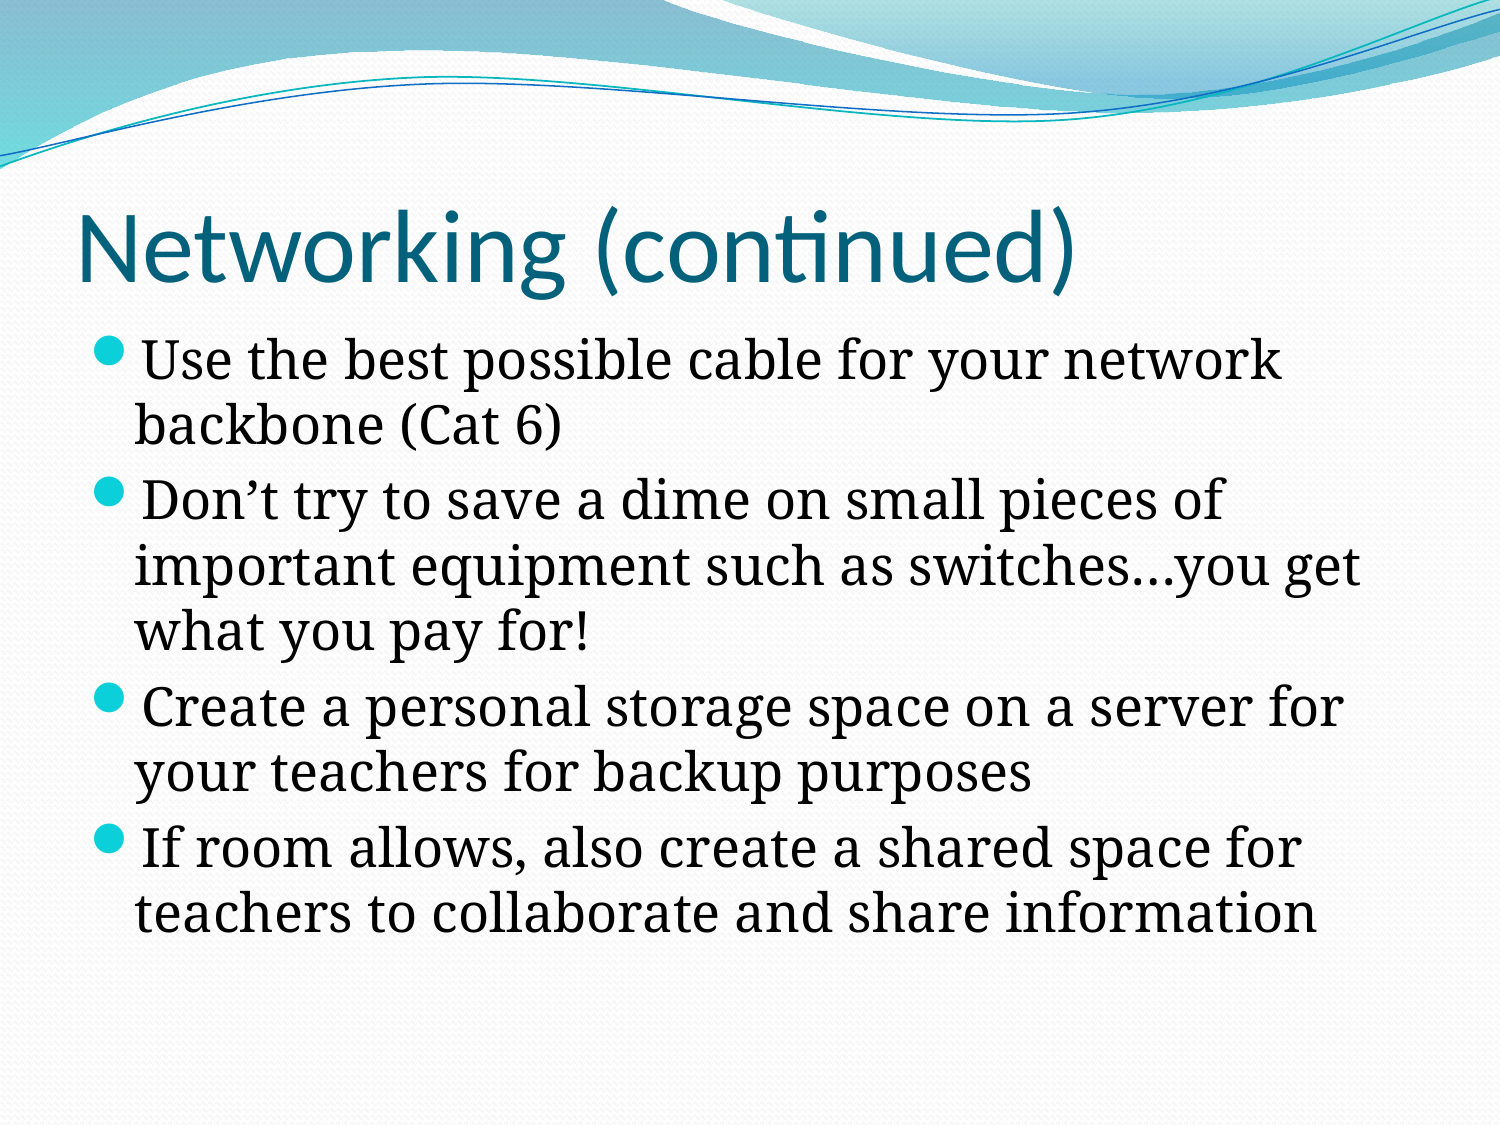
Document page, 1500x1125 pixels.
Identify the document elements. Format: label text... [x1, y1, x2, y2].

list Use the best possible cable for your network backbone (Cat 6) Don’t try to save a dime on small pieces of important equipment such as switches…you get what you pay for! Create a personal storage space on a server for your teachers for backup purposes If room allows, also create a shared space for teachers to collaborate and share information [75, 317, 1425, 1038]
title Networking (continued) [75, 115, 1425, 303]
